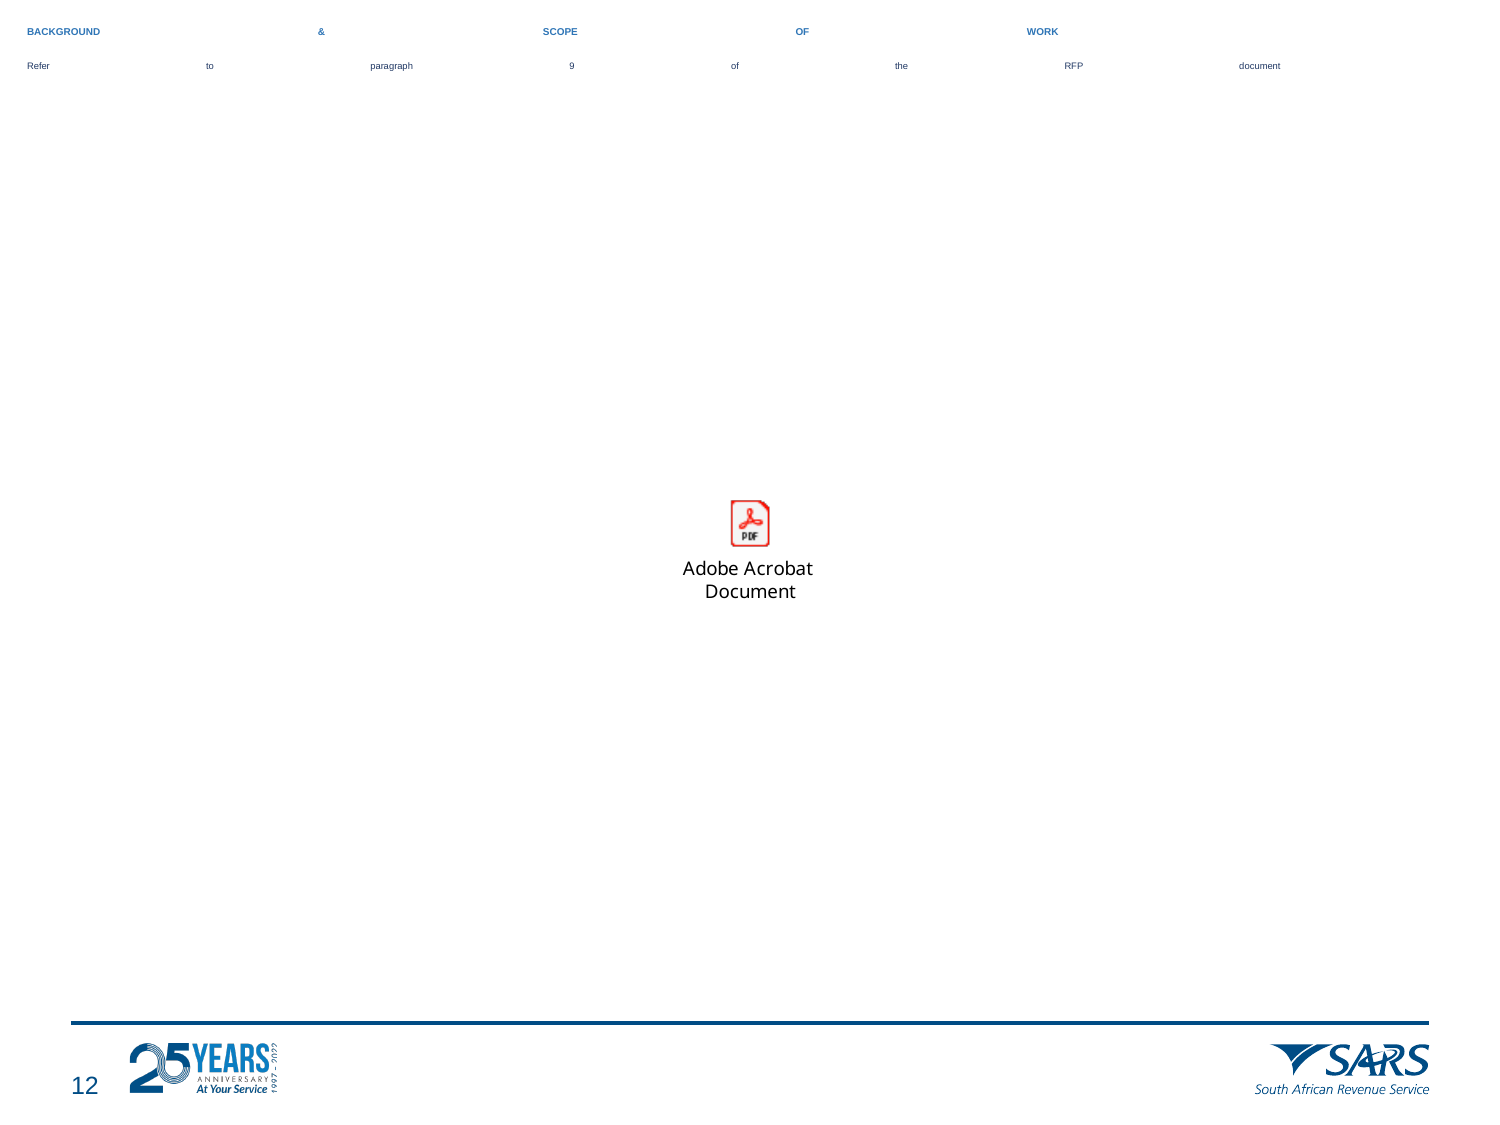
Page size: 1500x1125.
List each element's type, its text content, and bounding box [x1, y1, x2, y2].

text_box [674, 499, 825, 626]
title BACKGROUND & SCOPE OF WORK Refer to paragraph 9 of the RFP document [12, 18, 1294, 106]
slide_number 11 [56, 1054, 394, 1115]
